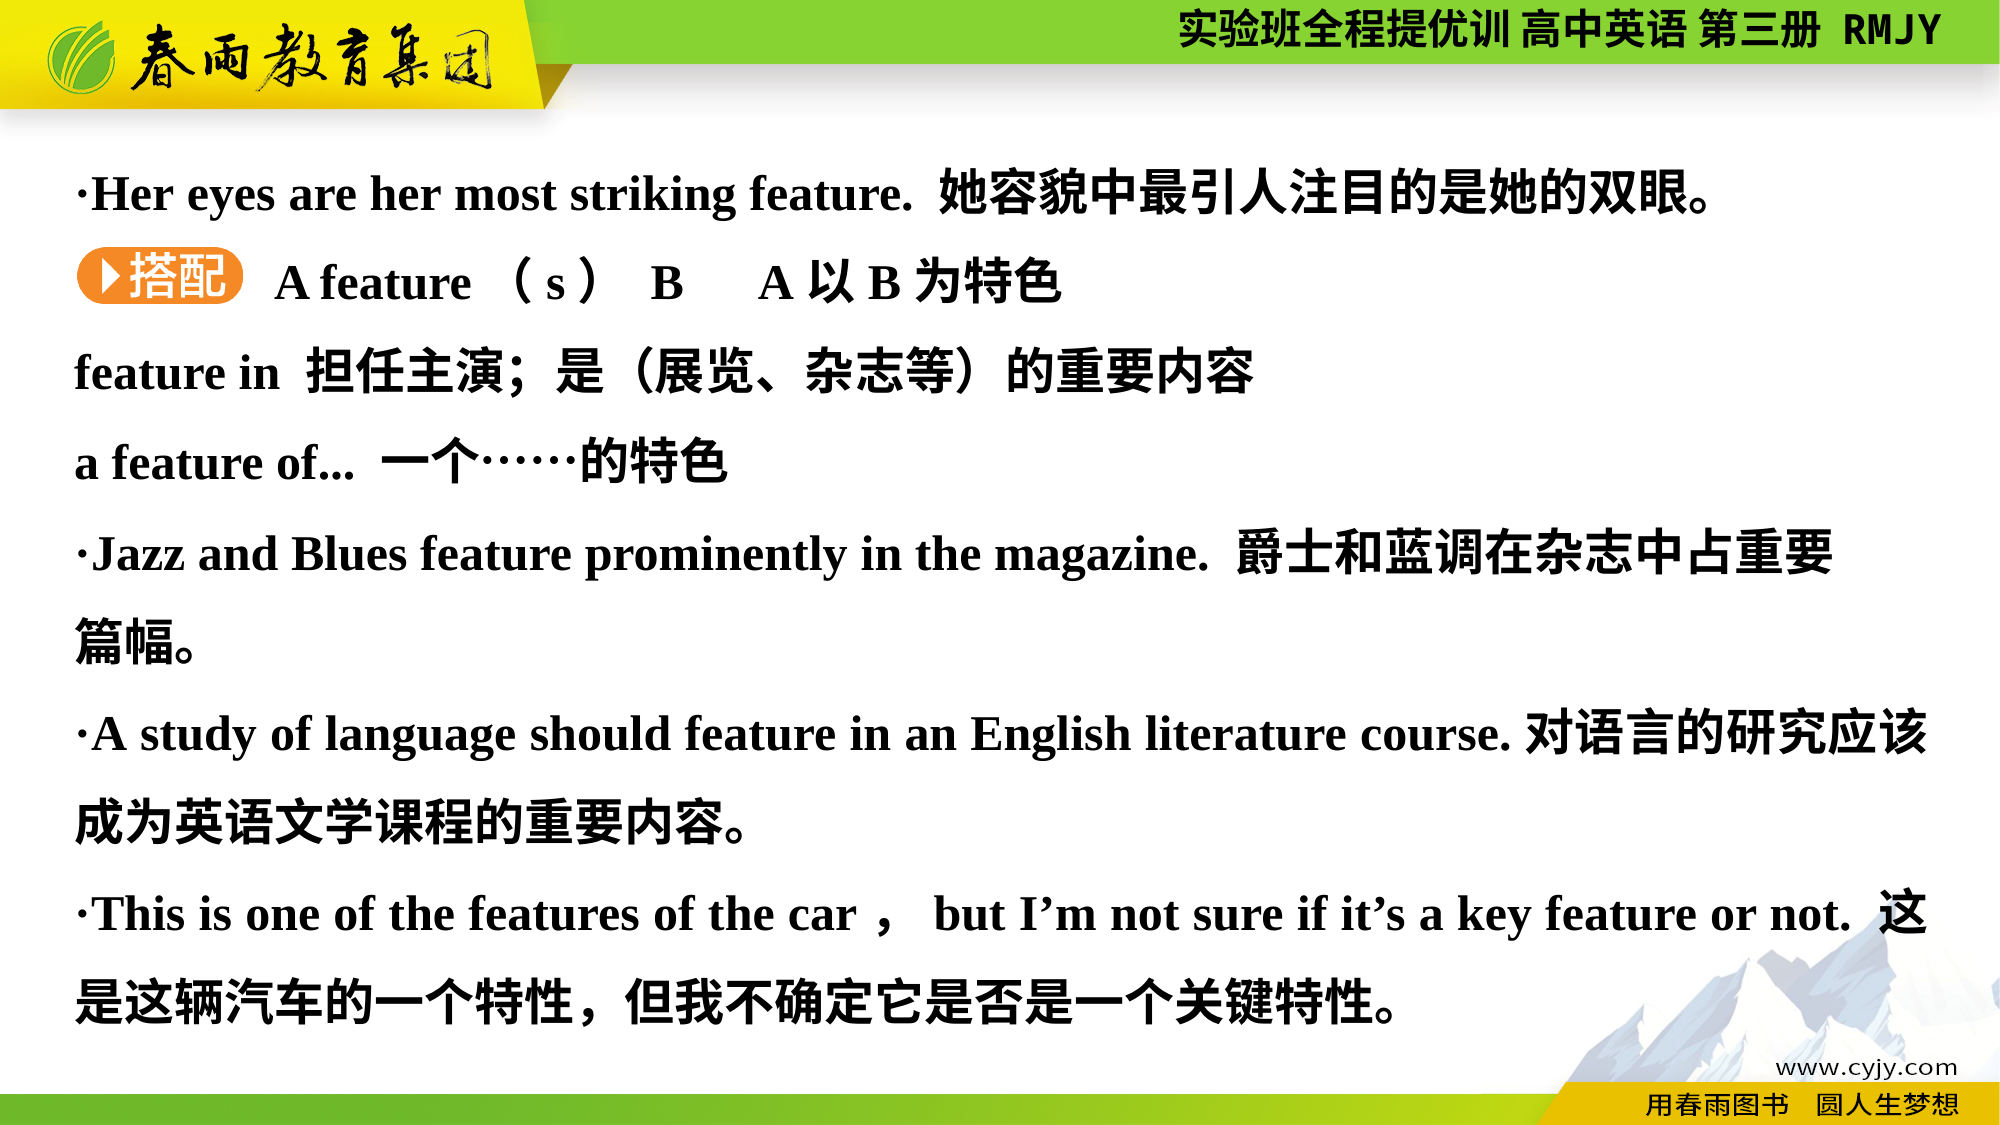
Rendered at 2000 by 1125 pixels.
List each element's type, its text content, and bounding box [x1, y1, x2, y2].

picture [0, 0, 2000, 1125]
list ·Her eyes are her most striking feature. 她容貌中最引人注目的是她的双眼。 A feature（s） B A以B为特色 feature in 担任主演；是（展览、杂志等）的重要内容 a feature of... 一个……的特色 ·Jazz and Blues feature prominently in the magazine. 爵士和蓝调在杂志中占重要 篇幅。 ·A study of language should feature in an English literature course.对语言的研究应该成为英语文学课程的重要内容。 ·This is one of the features of the car，but I’m not sure if it’s a key feature or not. 这是这辆汽车的一个特性，但我不确定它是否是一个关键特性。 [59, 122, 1944, 1035]
